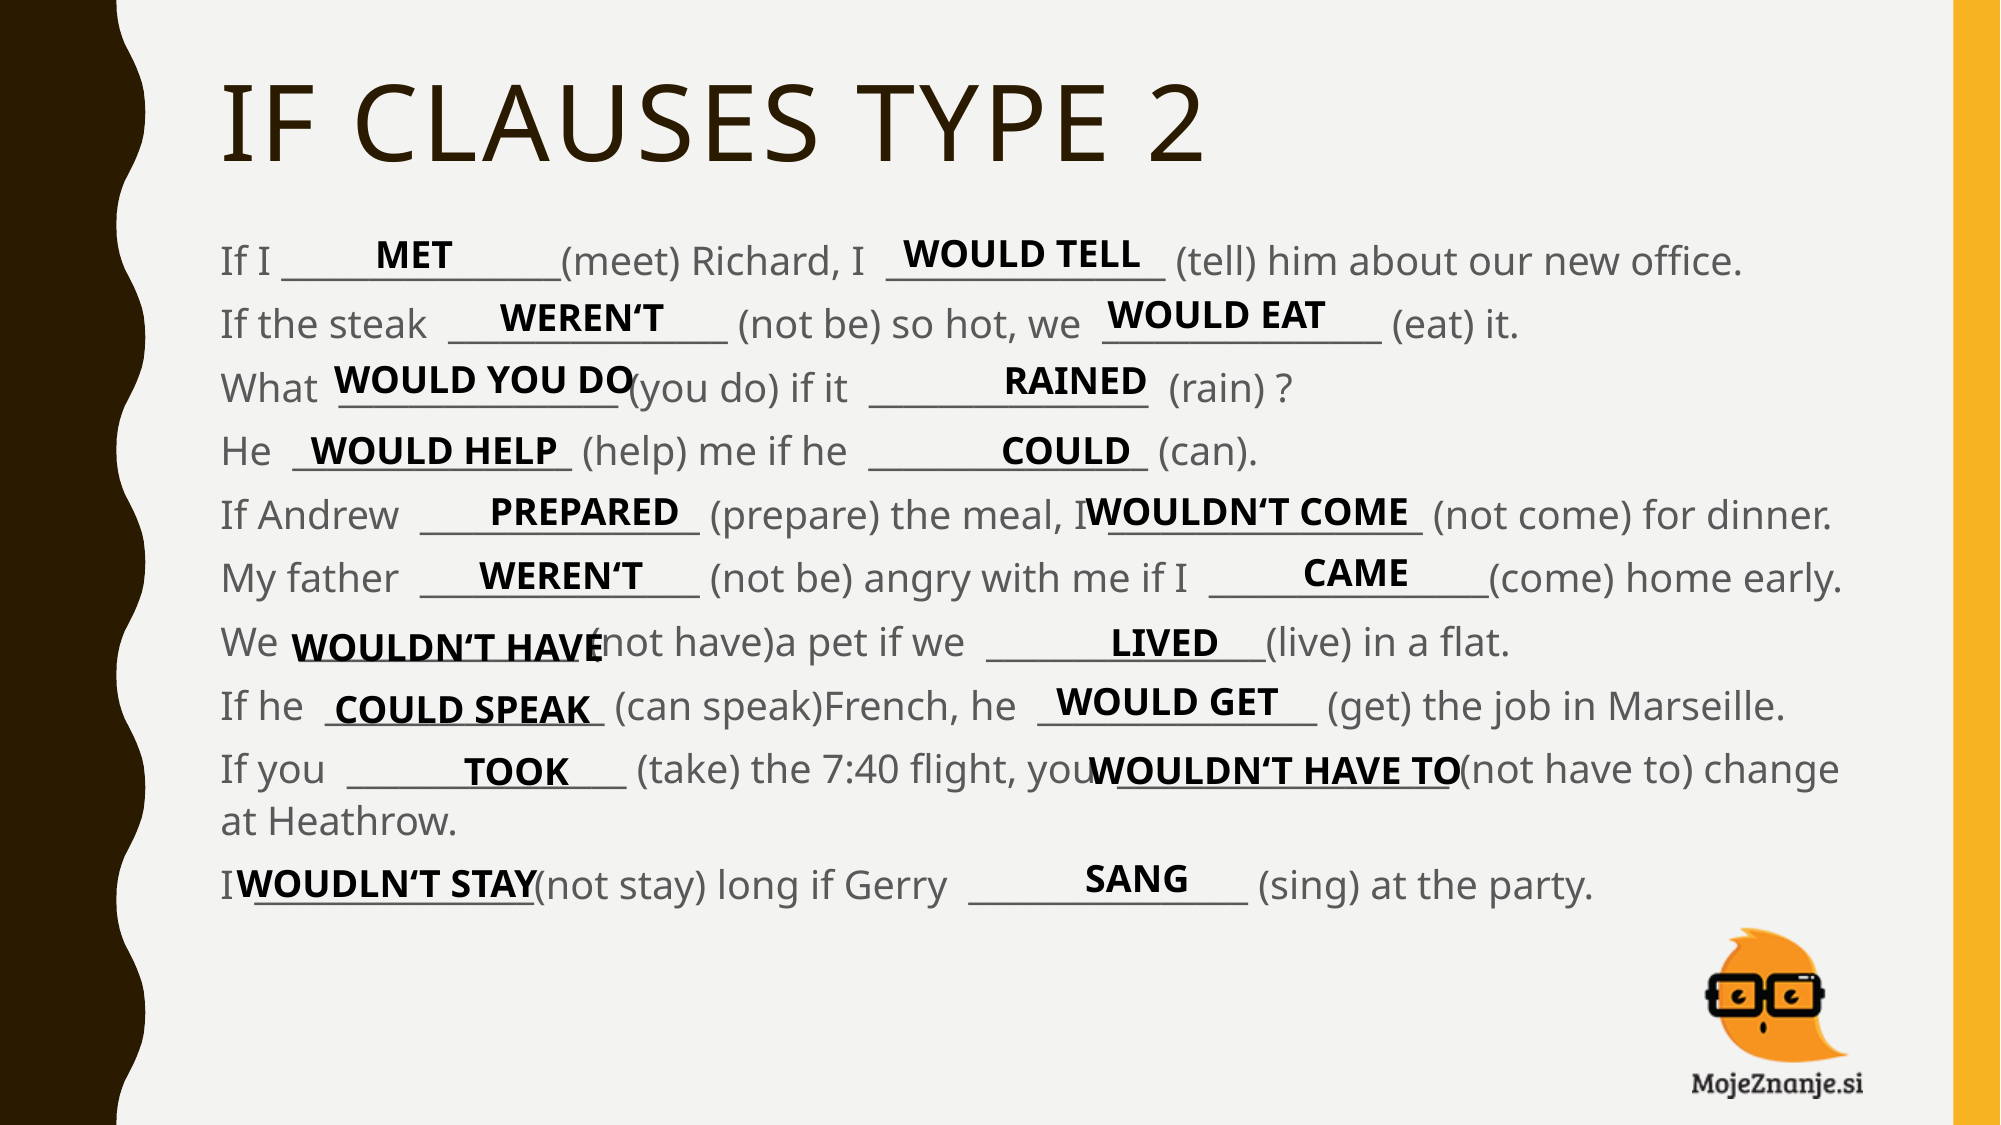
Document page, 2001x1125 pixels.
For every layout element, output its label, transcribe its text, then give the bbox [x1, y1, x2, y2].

text_box CAME [1288, 541, 1425, 602]
text_box WOULDN‘T HAVE TO [1074, 739, 1478, 800]
text_box MET [360, 223, 468, 283]
text_box SANG [1070, 847, 1205, 908]
text_box LIVED [1095, 611, 1235, 670]
text_box WOULD HELP [296, 419, 574, 480]
text_box WOULD GET [1041, 670, 1295, 731]
text_box WOUDLN‘T STAY [221, 852, 553, 913]
picture [1692, 965, 1863, 1099]
text_box WOULDN‘T COME [1070, 480, 1424, 540]
text_box WOULD YOU DO [319, 348, 650, 409]
text_box WEREN‘T [485, 287, 680, 347]
text_box WEREN‘T [464, 544, 659, 605]
text_box WOULDN‘T HAVE [276, 616, 620, 676]
title IF CLAUSES TYPE 2 [205, 62, 1875, 223]
text_box WOULD TELL [888, 223, 1157, 283]
text_box COULD SPEAK [319, 678, 606, 739]
text_box TOOK [449, 740, 585, 801]
text_box COULD [986, 419, 1147, 480]
text_box WOULD EAT [1092, 283, 1342, 344]
text_box RAINED [988, 349, 1163, 410]
list If I ________________(meet) Richard, I ________________ (tell) him about our new office. If the steak ________________ (not be) so hot, we ________________ (eat) it. What ________________ (you do) if it ________________ (rain) ? He ________________ (help) me if he ________________ (can). If Andrew ________________ (prepare) the meal, I __________________ (not come) for dinner. My father ________________ (not be) angry with me if I ________________(come) home early. We ________________ (not have)a pet if we ________________(live) in a flat. If he ________________ (can speak)French, he ________________ (get) the job in Marseille. If you ________________ (take) the 7:40 flight, you ___________________ (not have to) change at Heathrow. I ________________(not stay) long if Gerry ________________ (sing) at the party. [205, 223, 1875, 965]
text_box PREPARED [474, 480, 696, 540]
